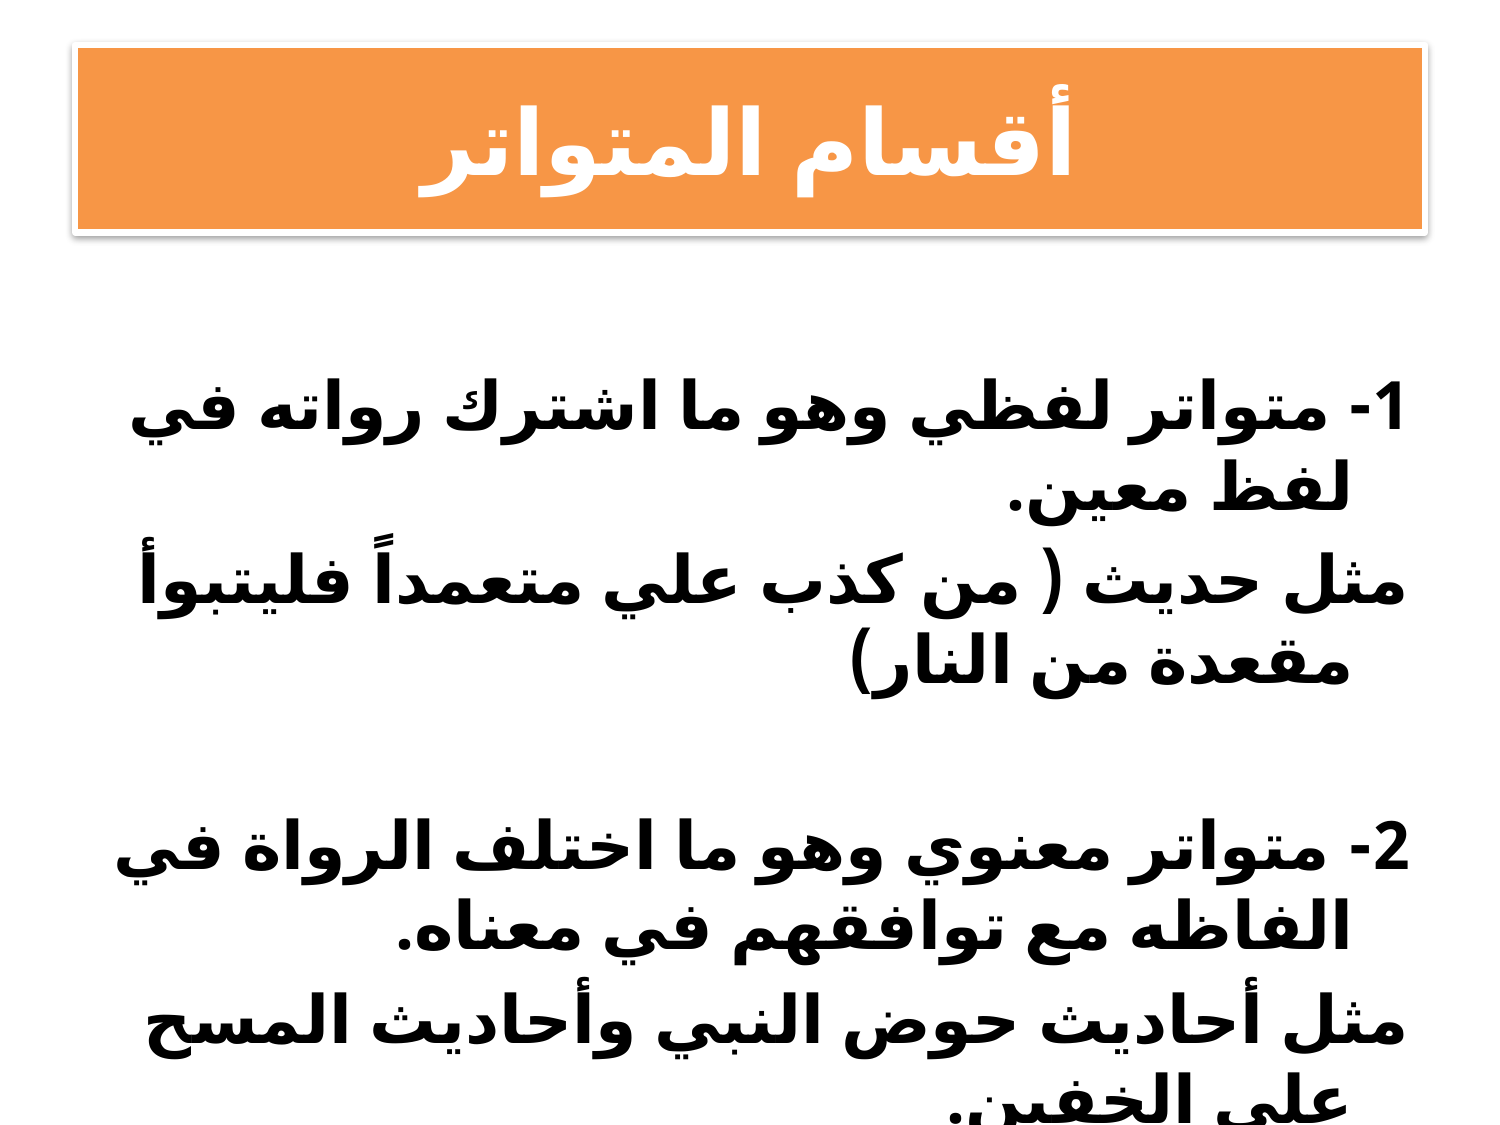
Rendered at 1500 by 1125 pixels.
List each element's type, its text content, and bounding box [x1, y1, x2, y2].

list 1- متواتر لفظي وهو ما اشترك رواته في لفظ معين. مثل حديث ( من كذب علي متعمداً فليتبوأ مقعدة من النار) 2- متواتر معنوي وهو ما اختلف الرواة في الفاظه مع توافقهم في معناه. مثل أحاديث حوض النبي وأحاديث المسح على الخفين. [75, 262, 1425, 1005]
title أقسام المتواتر [72, 42, 1428, 236]
